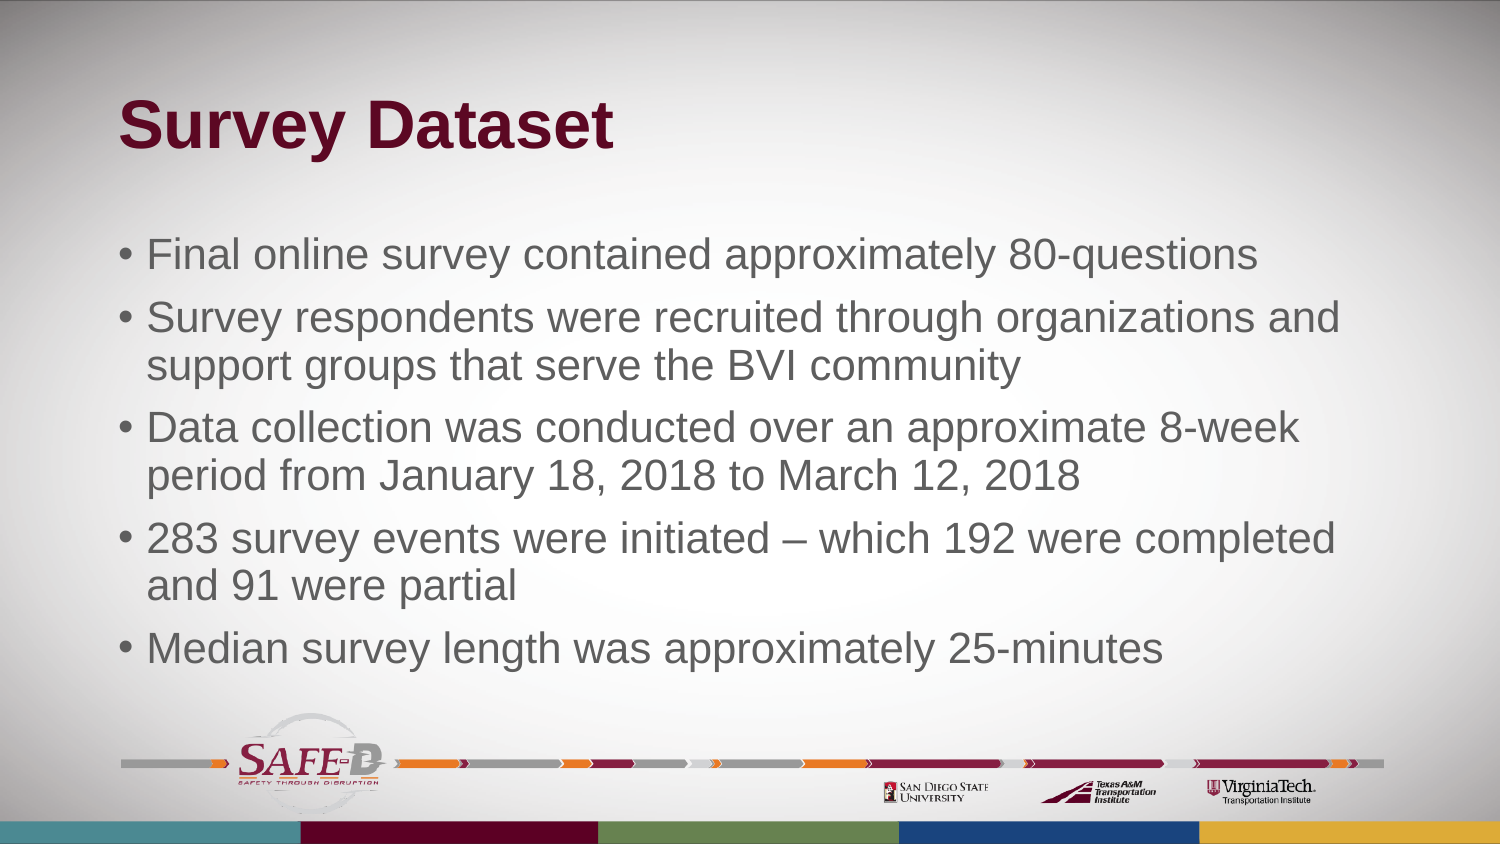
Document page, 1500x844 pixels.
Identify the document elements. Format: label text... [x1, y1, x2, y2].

list Final online survey contained approximately 80-questions Survey respondents were recruited through organizations and support groups that serve the BVI community Data collection was conducted over an approximate 8-week period from January 18, 2018 to March 12, 2018 283 survey events were initiated – which 192 were completed and 91 were partial Median survey length was approximately 25-minutes [103, 224, 1397, 760]
picture [0, 0, 1500, 821]
title Survey Dataset [103, 44, 1397, 208]
